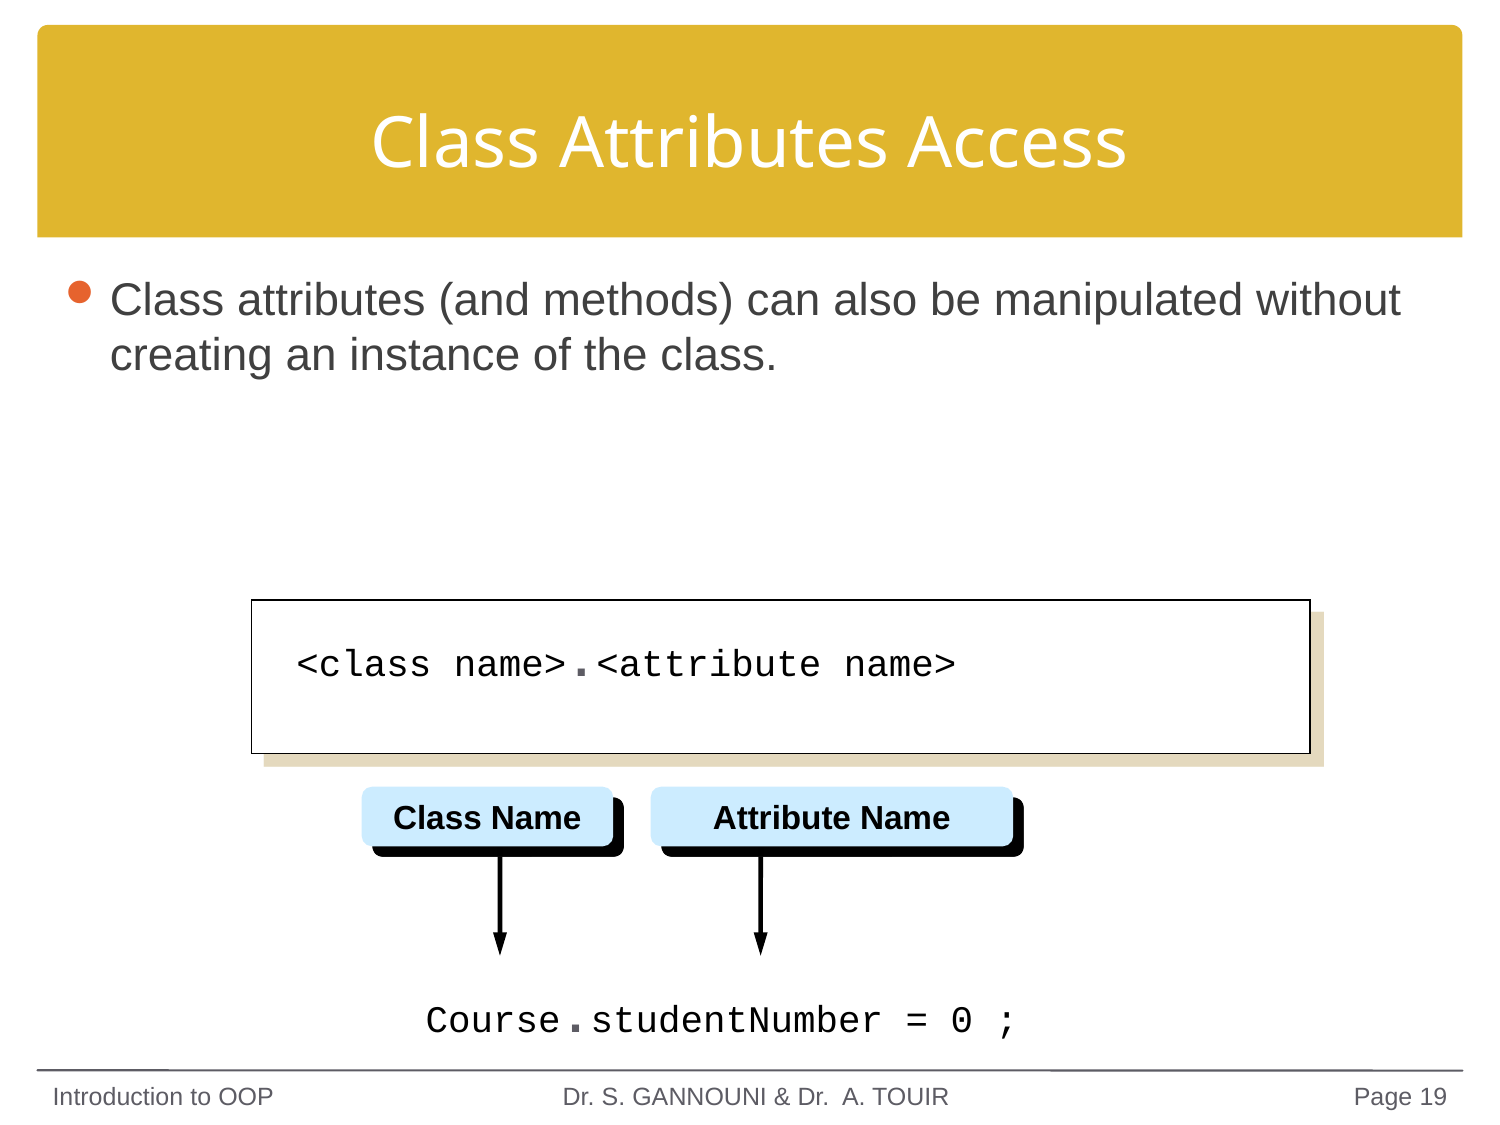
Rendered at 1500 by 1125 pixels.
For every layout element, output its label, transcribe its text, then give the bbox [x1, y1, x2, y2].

slide_number Introduction to OOP [37, 1069, 388, 1123]
title Class Attributes Access [49, 44, 1451, 233]
slide_number Page 19 [1112, 1069, 1463, 1123]
text_box Attribute Name [651, 787, 1013, 846]
text_box [754, 857, 767, 956]
text_box Course.studentNumber = 0 ; [335, 974, 1413, 1050]
text_box [493, 857, 507, 956]
list Class attributes (and methods) can also be manipulated without creating an instance of the class. [49, 262, 1451, 1051]
text_box Class Name [362, 787, 613, 846]
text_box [251, 599, 1338, 754]
footer Dr. S. GANNOUNI & Dr. A. TOUIR [474, 1069, 1038, 1123]
